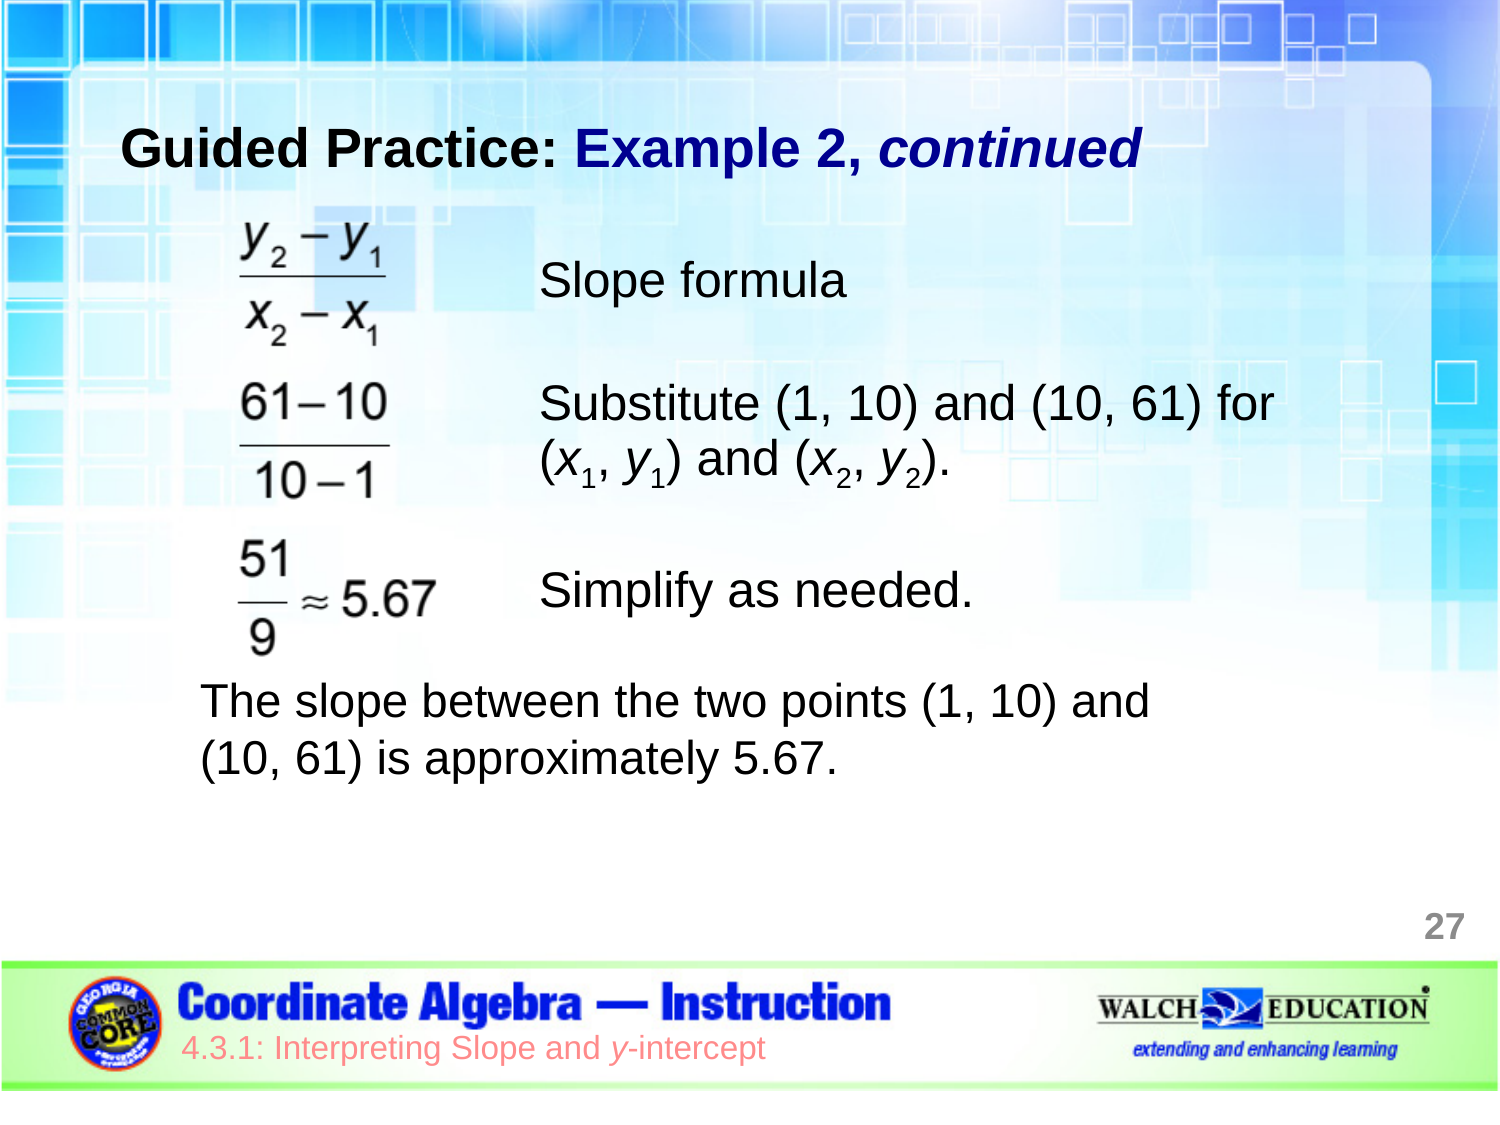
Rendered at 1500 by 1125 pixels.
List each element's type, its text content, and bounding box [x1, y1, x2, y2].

picture [1, 0, 1500, 1091]
table_cell Substitute (1, 10) and (10, 61) for (x1, y1) and (x2, y2). [524, 357, 1319, 512]
table_header Slope formula [524, 202, 1319, 357]
table_cell [235, 512, 524, 667]
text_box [235, 199, 388, 349]
table_header [235, 202, 524, 357]
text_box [234, 368, 392, 501]
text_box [234, 524, 438, 657]
table_cell Simplify as needed. [524, 512, 1319, 667]
footer 4.3.1: Interpreting Slope and y-intercept [166, 1024, 1080, 1069]
subtitle Guided Practice: Example 2, continued The slope between the two points (1, 10) and (10, 61) is approximately 5.67. [105, 105, 1392, 925]
slide_number 27 [1361, 901, 1481, 949]
table_cell [235, 357, 524, 512]
